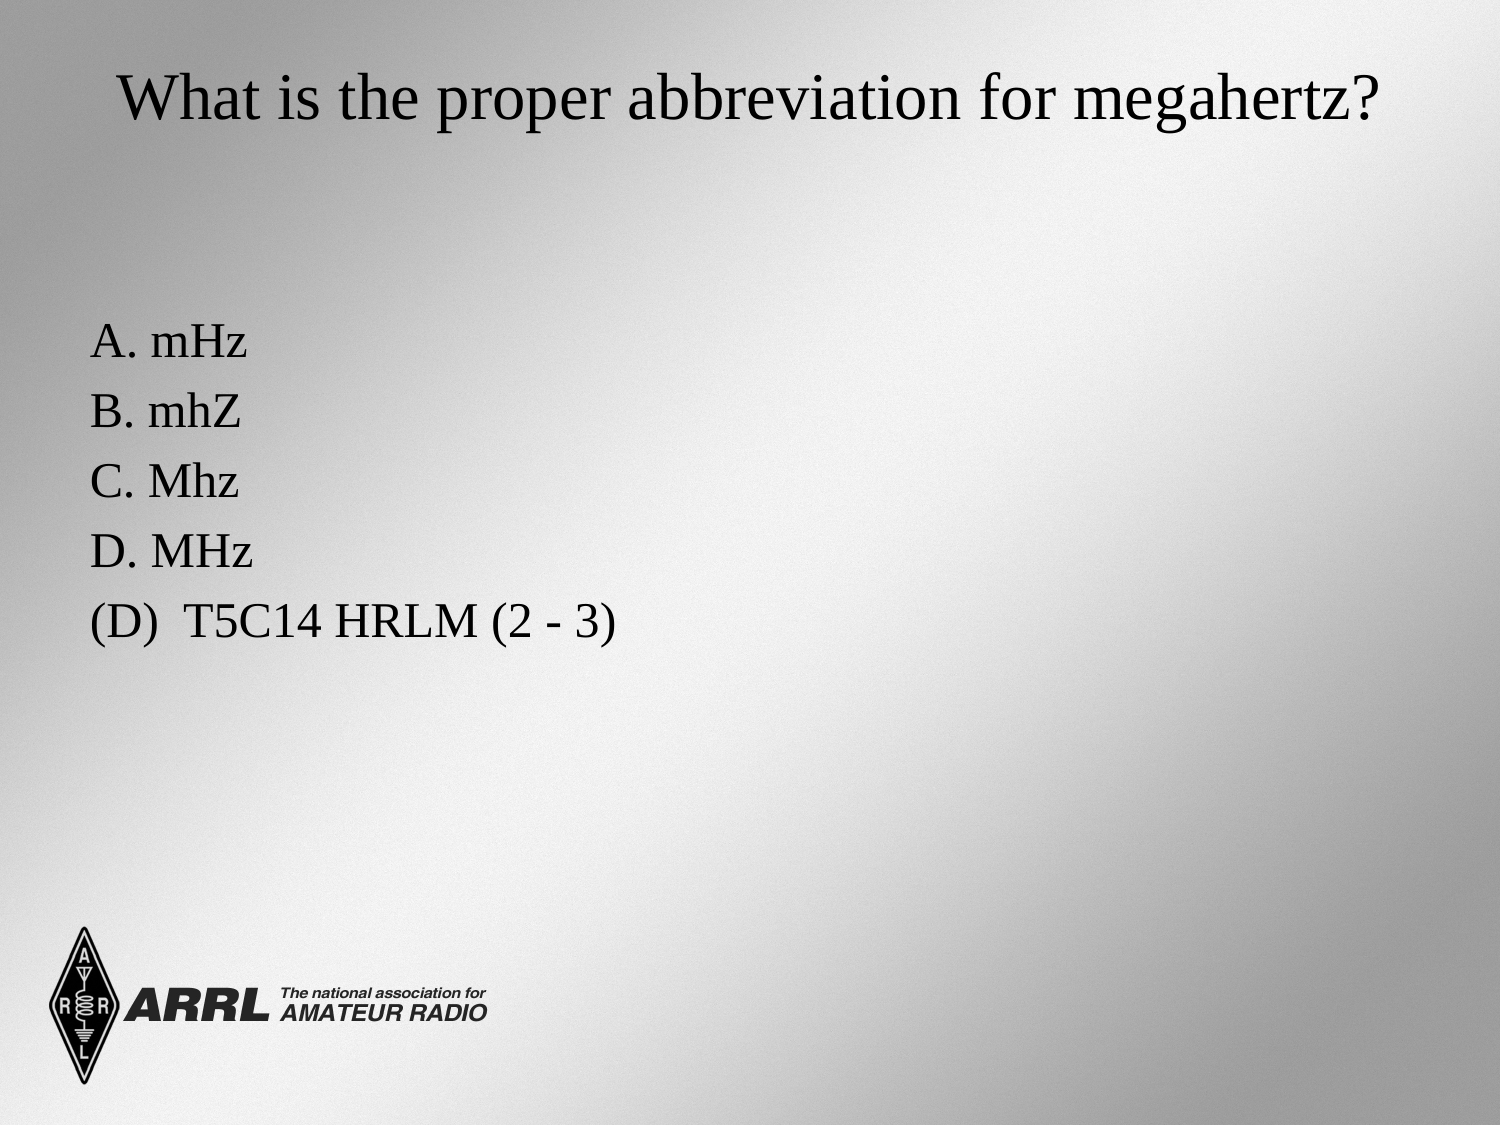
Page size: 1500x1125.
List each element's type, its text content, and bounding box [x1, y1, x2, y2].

title What is the proper abbreviation for megahertz? [75, 45, 1425, 233]
picture [0, 0, 1500, 1125]
list A. mHz B. mhZ C. Mhz D. MHz (D) T5C14 HRLM (2 - 3) [75, 299, 1425, 1005]
